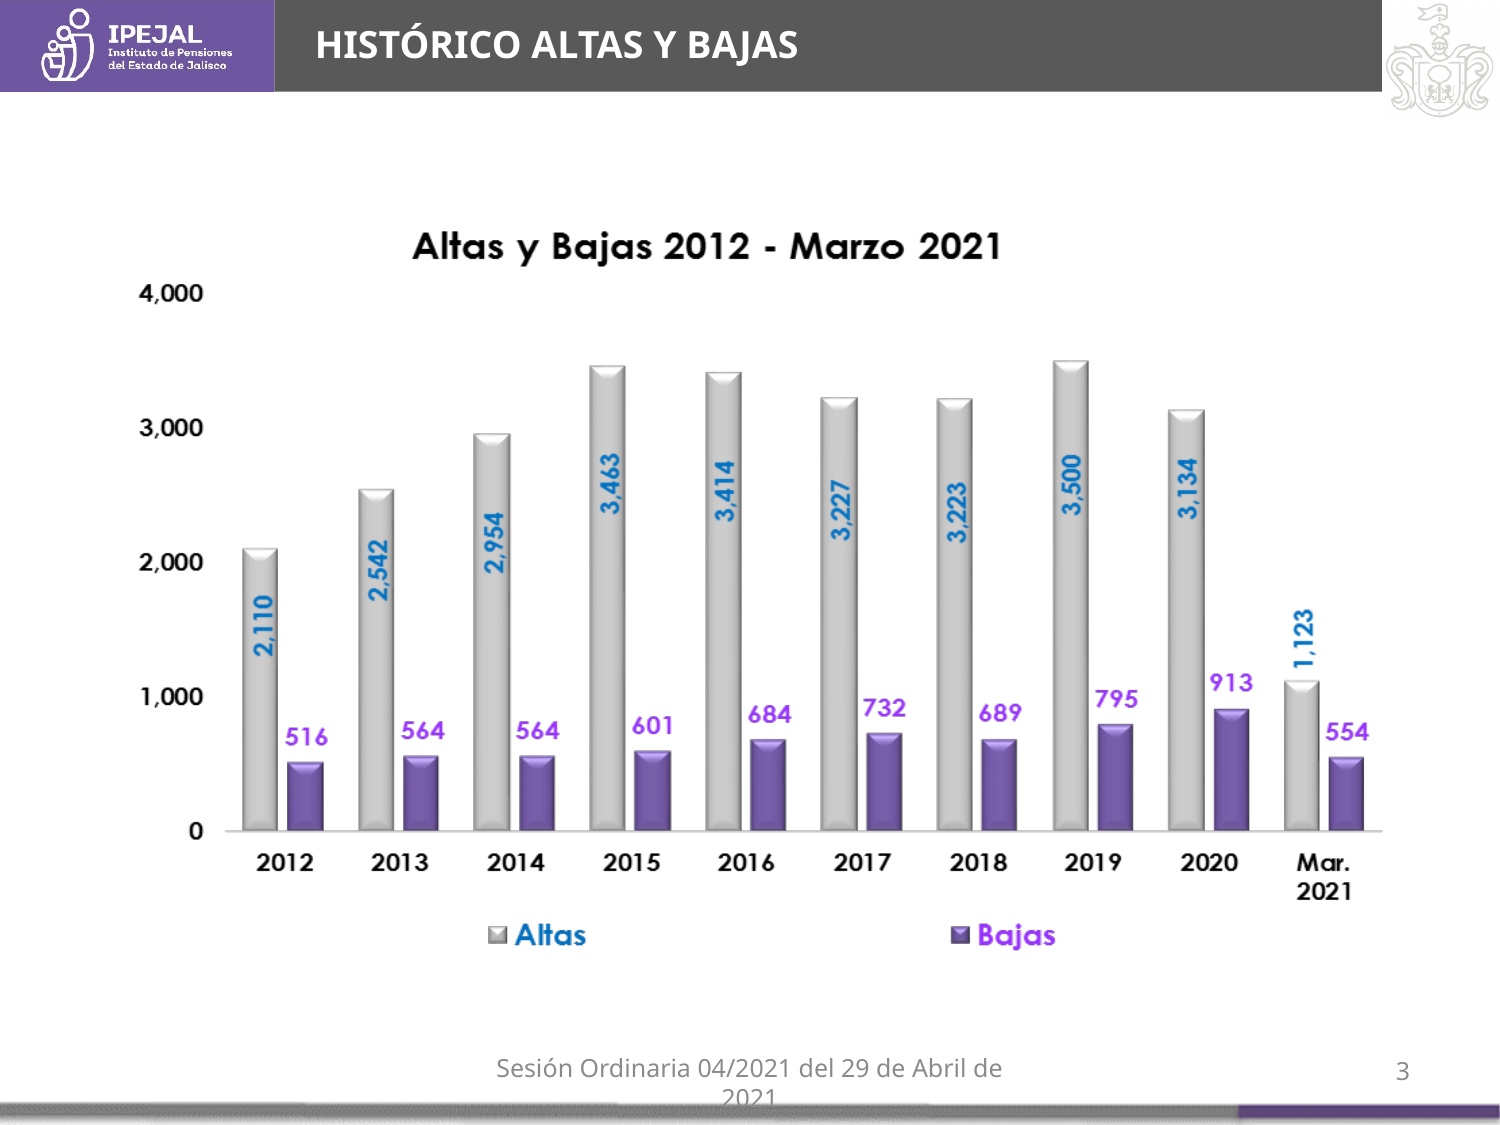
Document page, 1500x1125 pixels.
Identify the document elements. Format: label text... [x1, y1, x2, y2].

text_box Sesión Ordinaria 04/2021 del 29 de Abril de 2021 [469, 1052, 1031, 1113]
picture [0, 1096, 1500, 1125]
slide_number 3 [1074, 1042, 1425, 1103]
picture [0, 0, 275, 92]
picture [119, 195, 1414, 988]
